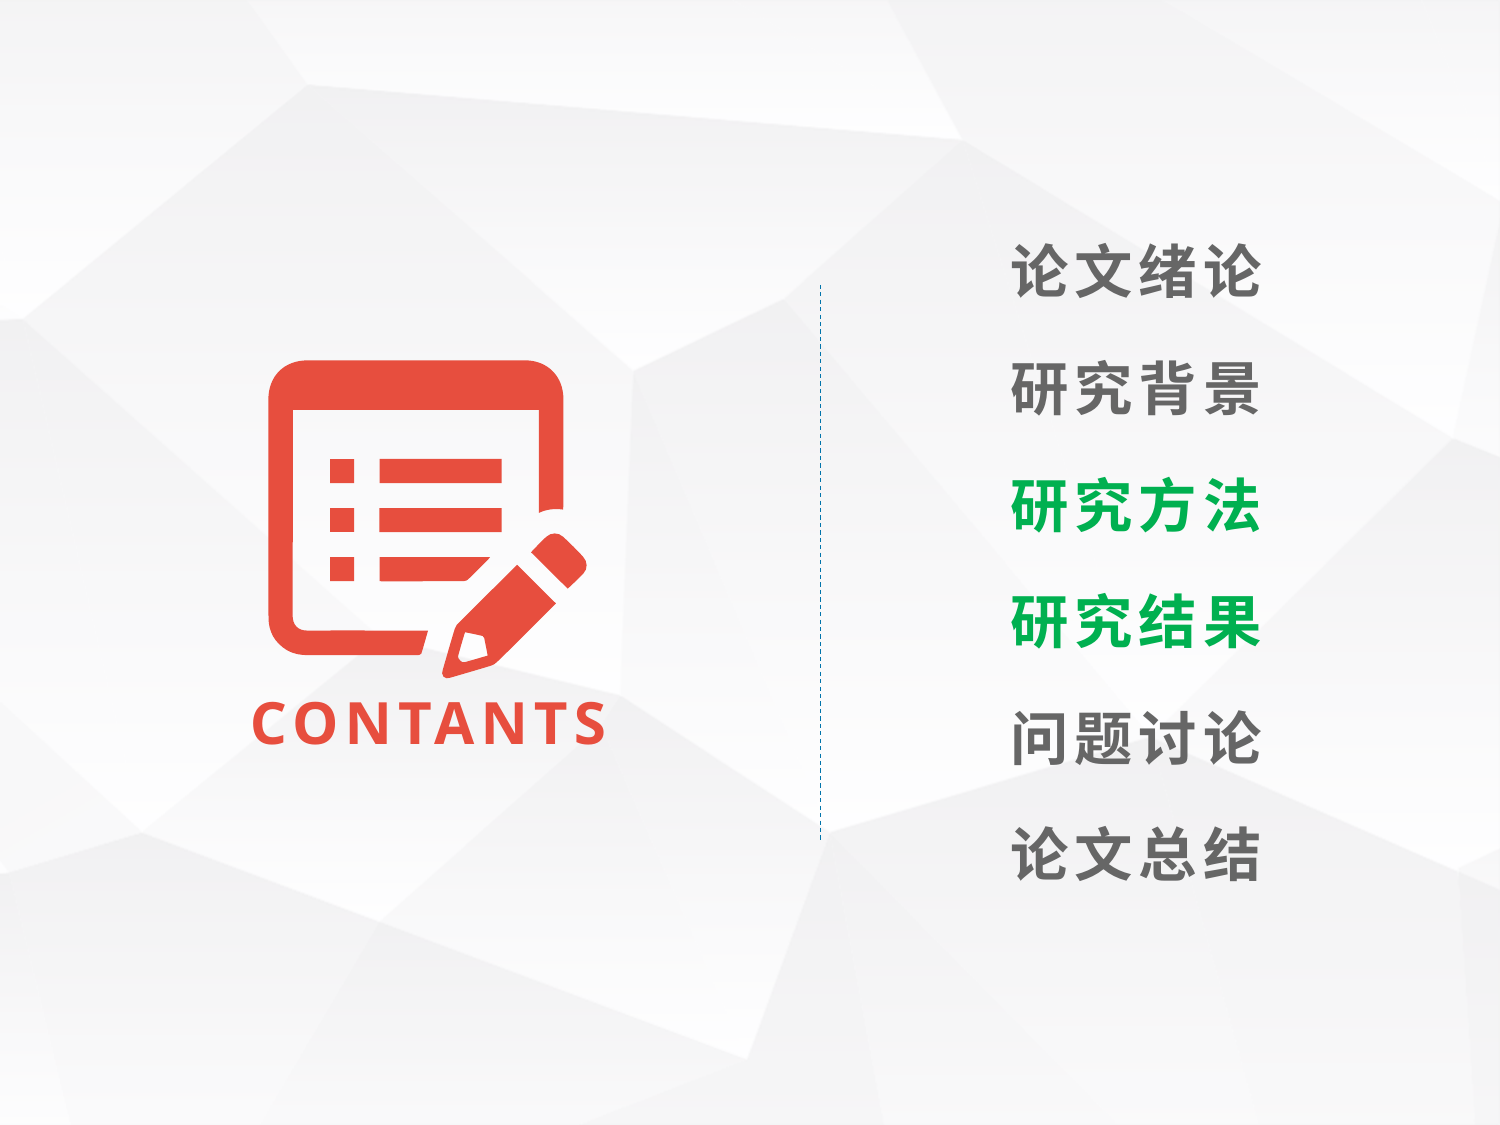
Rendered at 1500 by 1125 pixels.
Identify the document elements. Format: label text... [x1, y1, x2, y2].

text_box 论文总结 [995, 810, 1290, 896]
text_box 研究方法 [995, 461, 1290, 547]
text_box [268, 360, 588, 679]
text_box CONTANTS [210, 678, 647, 764]
text_box 问题讨论 [995, 694, 1290, 780]
text_box 研究背景 [995, 344, 1290, 430]
text_box 研究结果 [995, 577, 1290, 663]
text_box 论文绪论 [995, 228, 1290, 313]
picture [0, 0, 1500, 1125]
